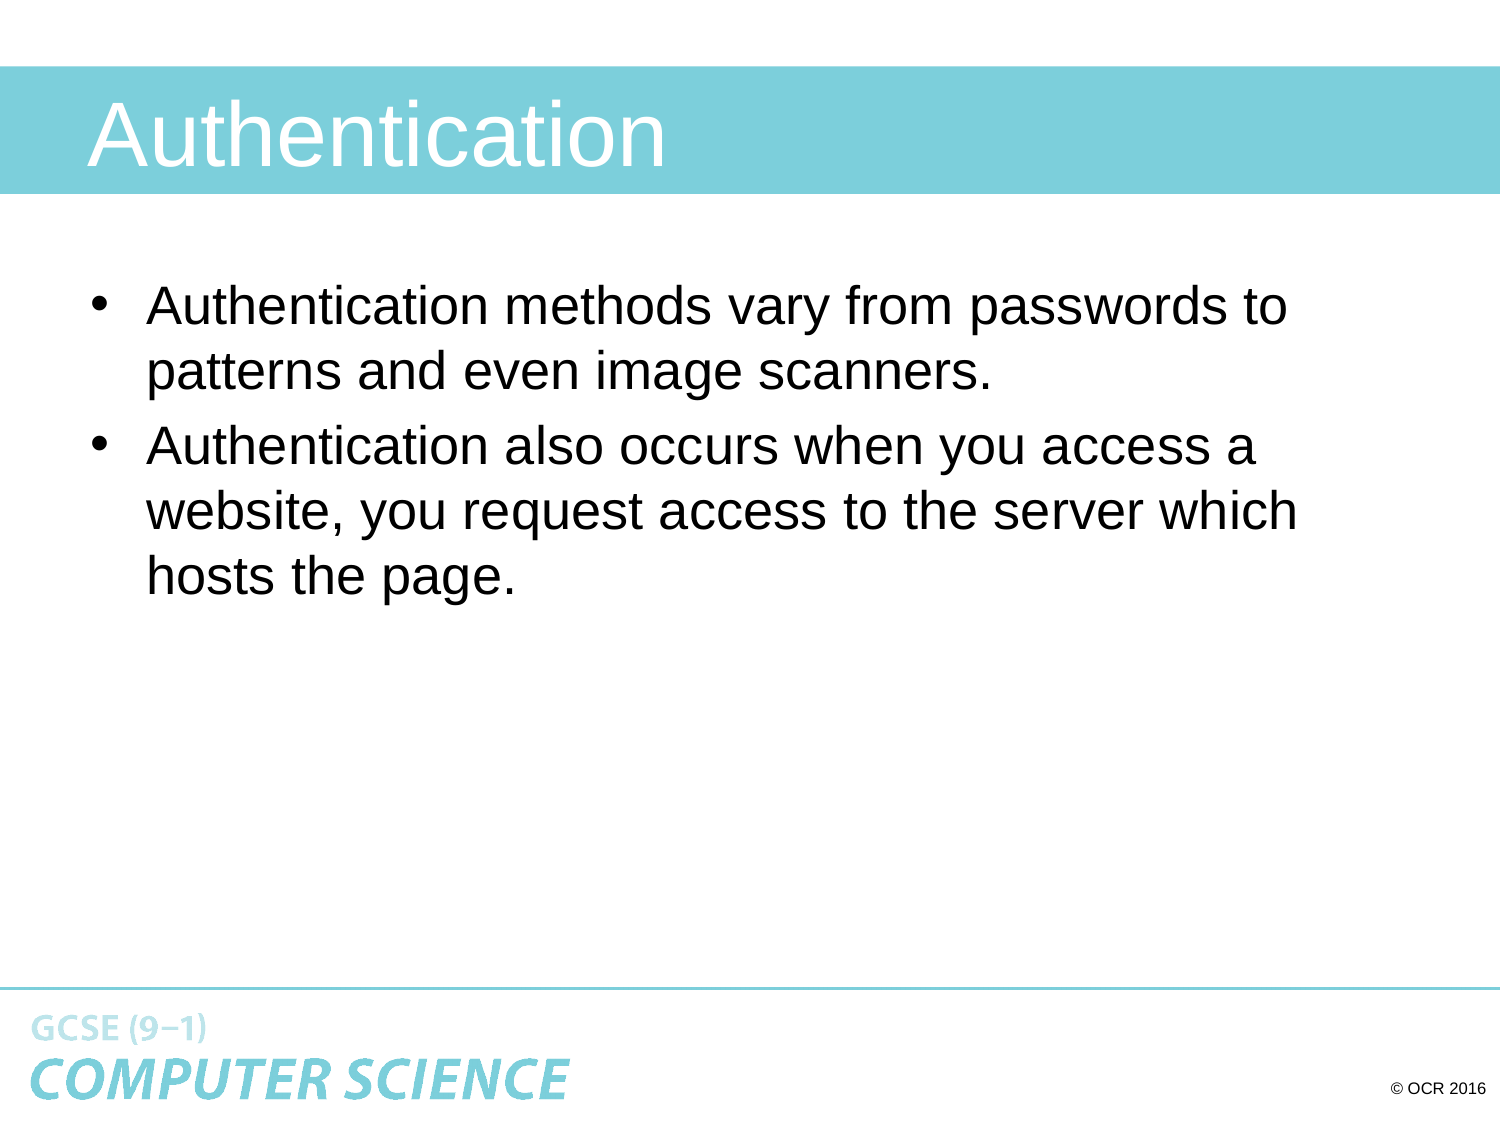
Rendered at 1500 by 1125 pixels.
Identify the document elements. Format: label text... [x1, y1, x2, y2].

picture [0, 987, 1500, 1124]
title Authentication [0, 66, 1500, 194]
list Authentication methods vary from passwords to patterns and even image scanners. Authentication also occurs when you access a website, you request access to the server which hosts the page. [75, 262, 1425, 965]
